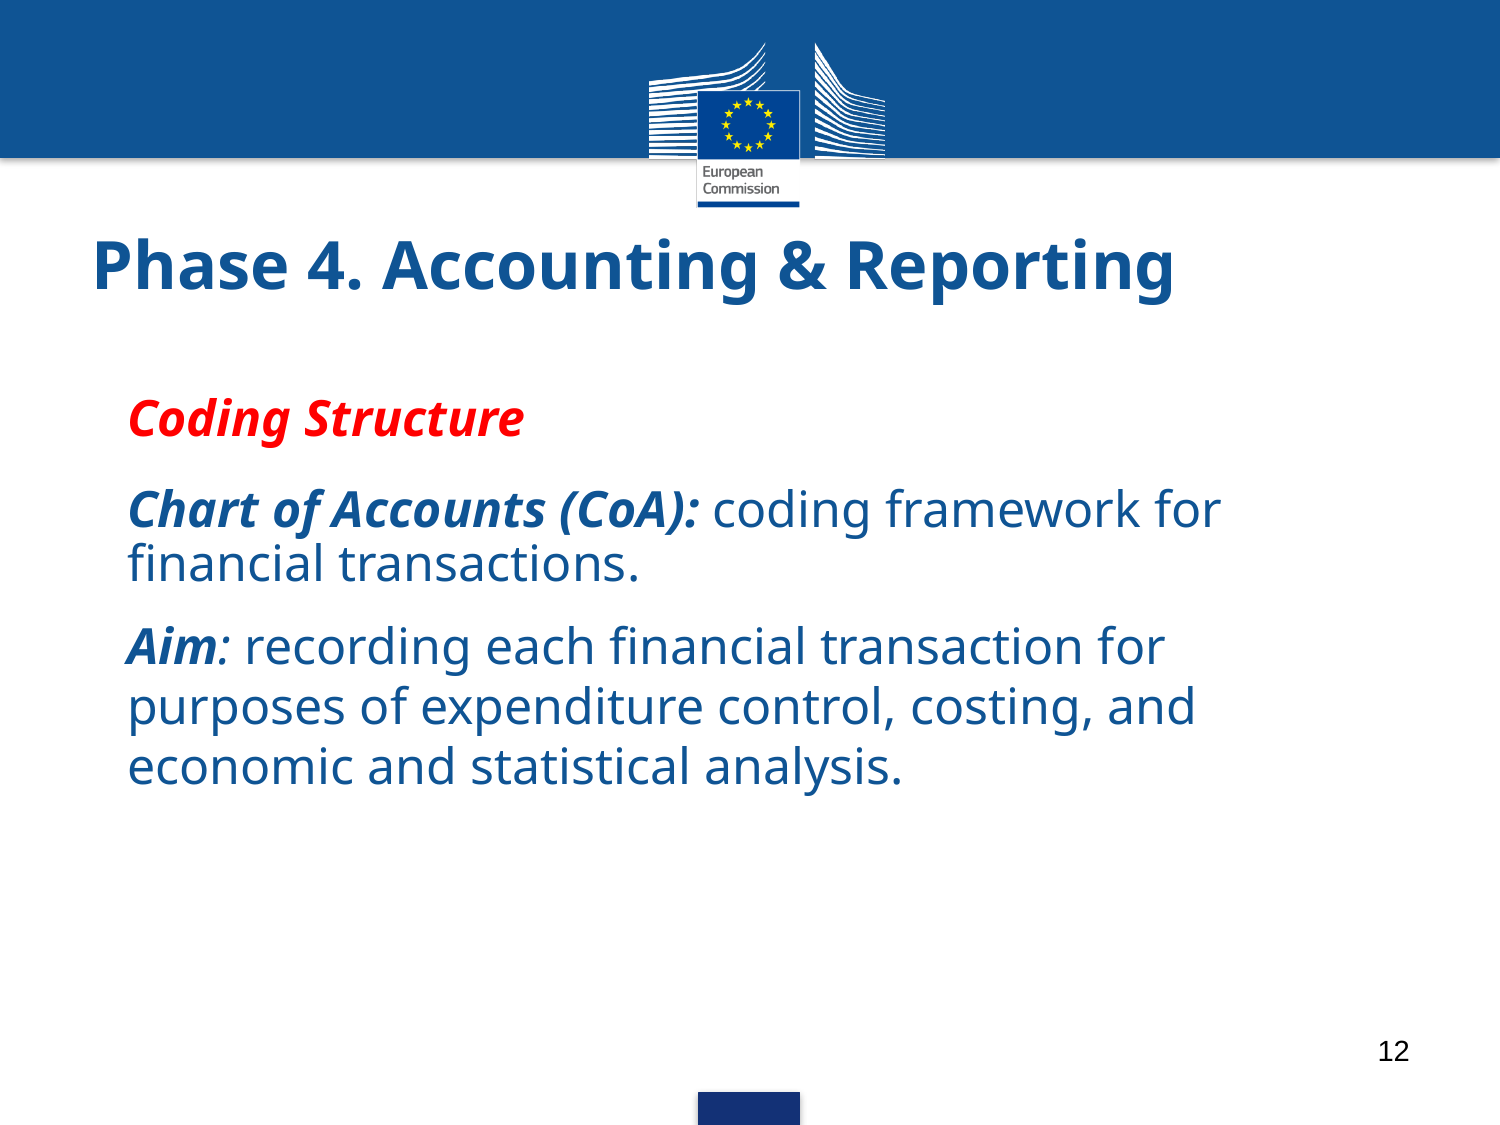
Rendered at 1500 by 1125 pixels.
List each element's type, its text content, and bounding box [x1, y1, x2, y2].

list Coding Structure Chart of Accounts (CoA): coding framework for financial transactions. Aim: recording each financial transaction for purposes of expenditure control, costing, and economic and statistical analysis. [111, 385, 1413, 976]
text_box Phase 4. Accounting & Reporting [76, 215, 1459, 329]
picture [649, 42, 885, 208]
slide_number 12 [1074, 1024, 1426, 1103]
